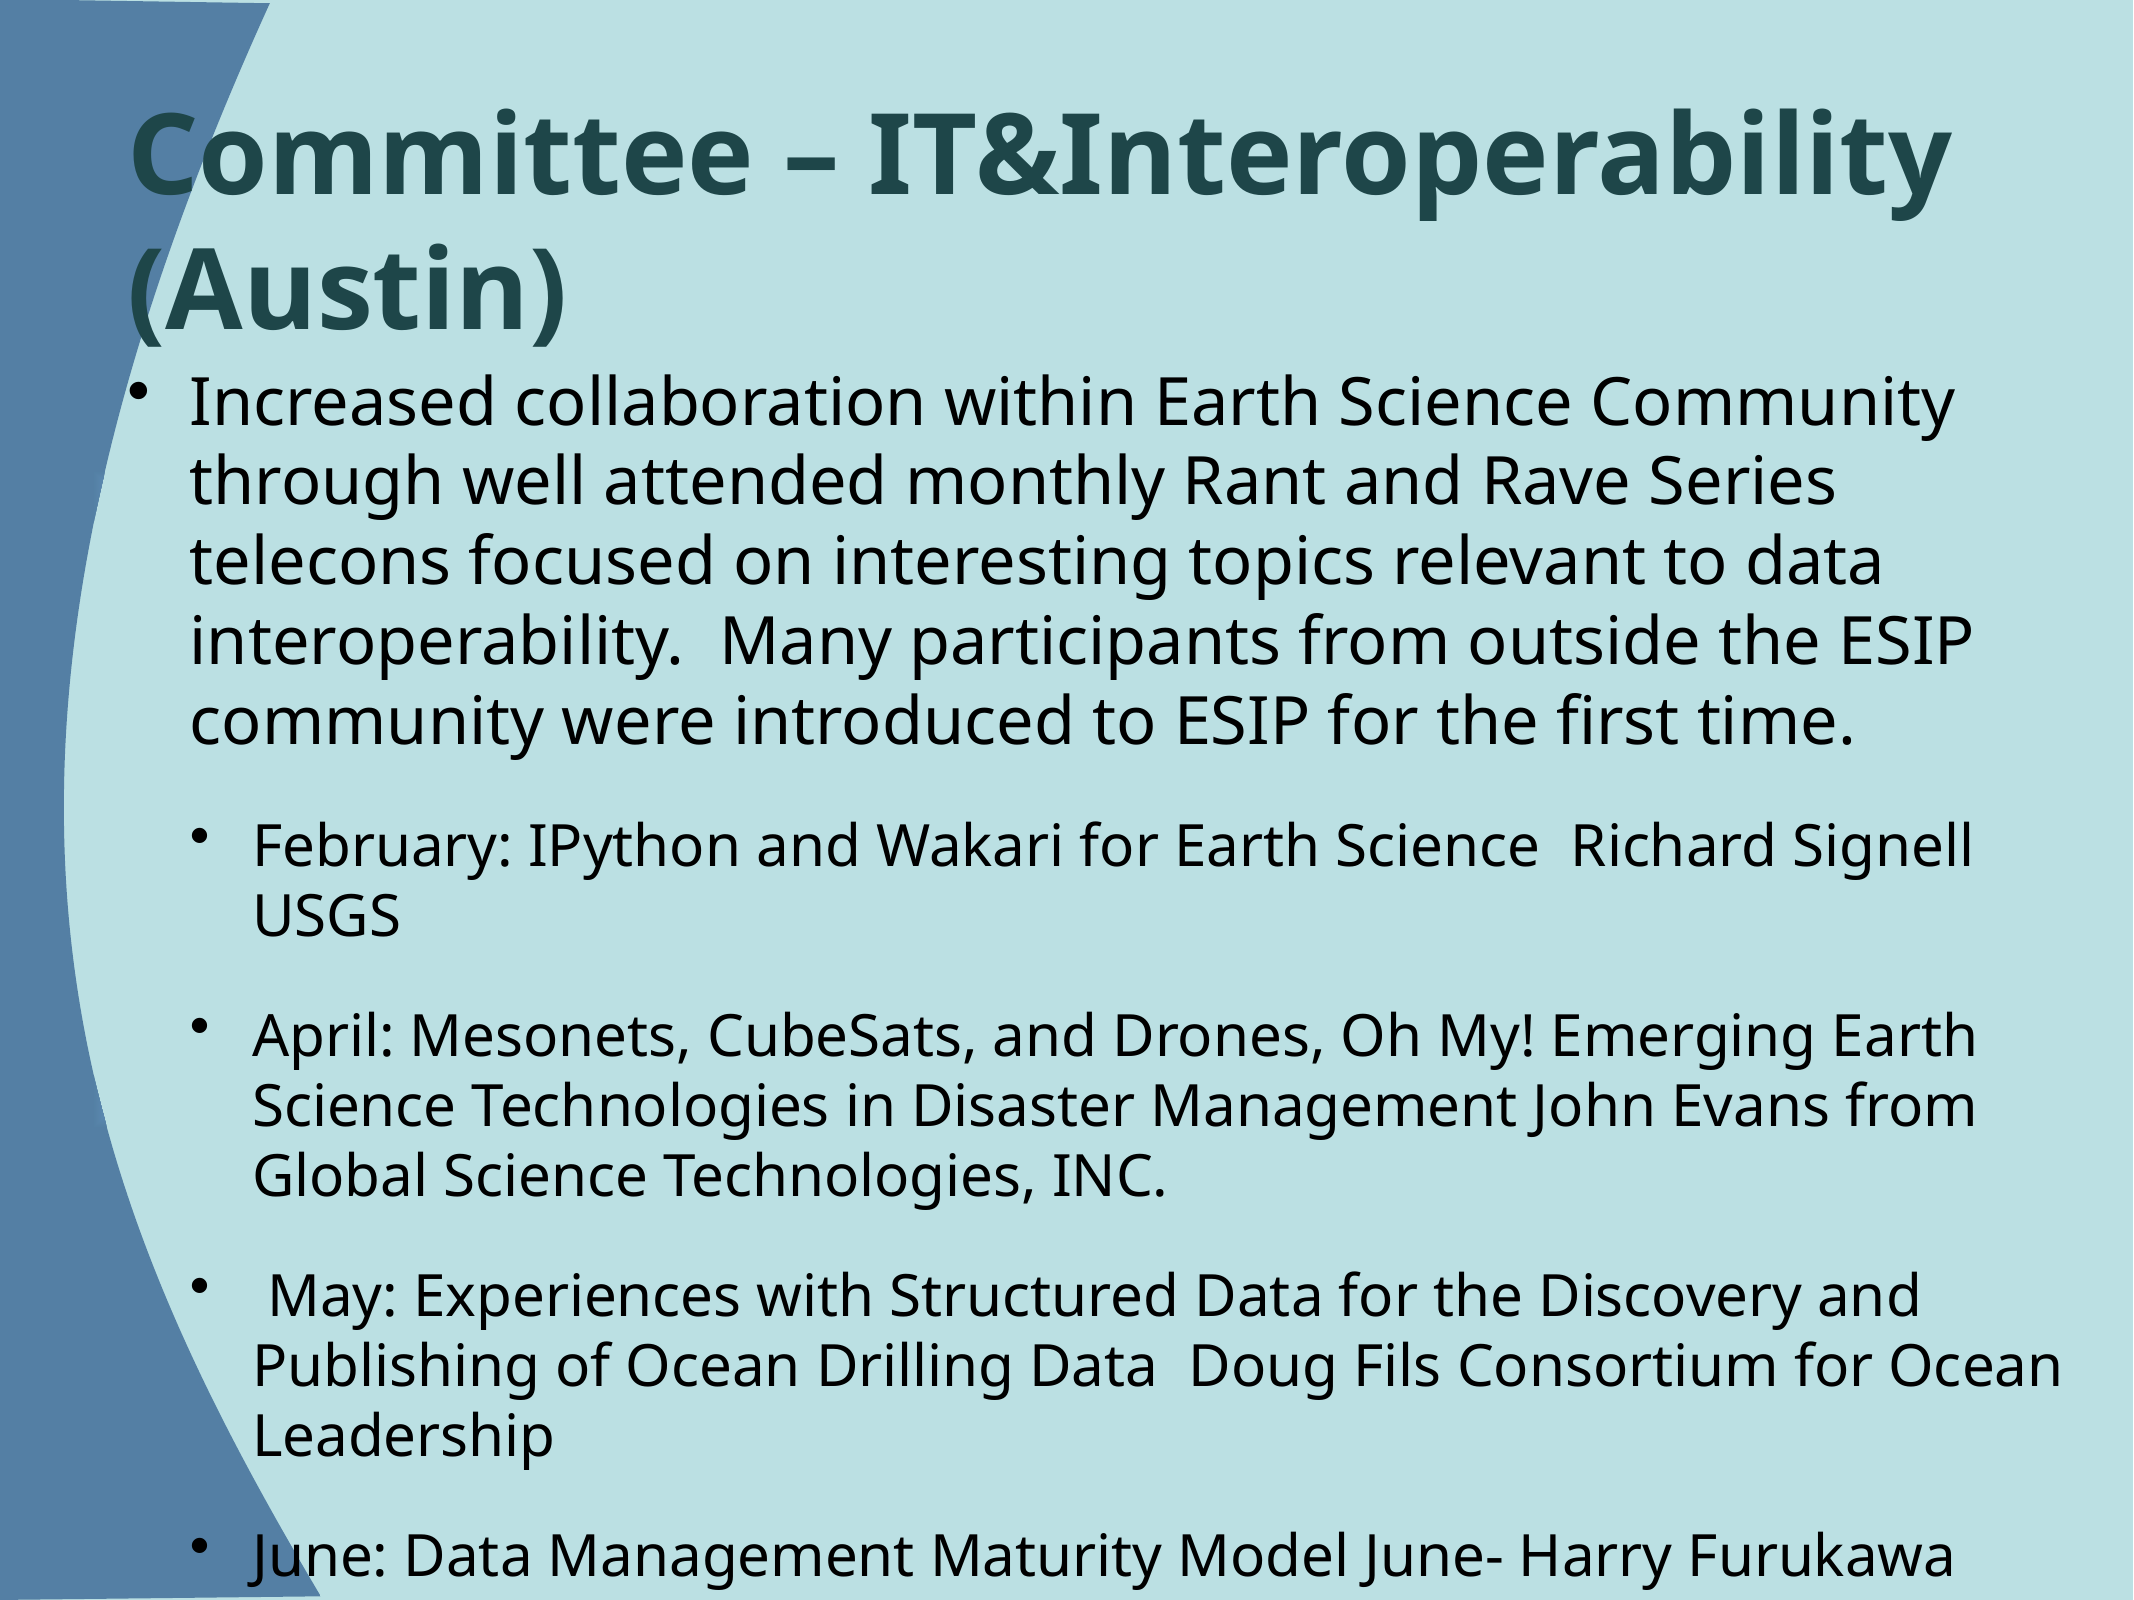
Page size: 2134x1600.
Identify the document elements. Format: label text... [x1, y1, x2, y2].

list Increased collaboration within Earth Science Community through well attended monthly Rant and Rave Series telecons focused on interesting topics relevant to data interoperability. Many participants from outside the ESIP community were introduced to ESIP for the first time. February: IPython and Wakari for Earth Science Richard Signell USGS April: Mesonets, CubeSats, and Drones, Oh My! Emerging Earth Science Technologies in Disaster Management John Evans from Global Science Technologies, INC. May: Experiences with Structured Data for the Discovery and Publishing of Ocean Drilling Data Doug Fils Consortium for Ocean Leadership June: Data Management Maturity Model June- Harry Furukawa AGU [106, 336, 2105, 1363]
text_box [0, 0, 321, 1600]
title Committee – IT&Interoperability (Austin) [106, 63, 2028, 336]
